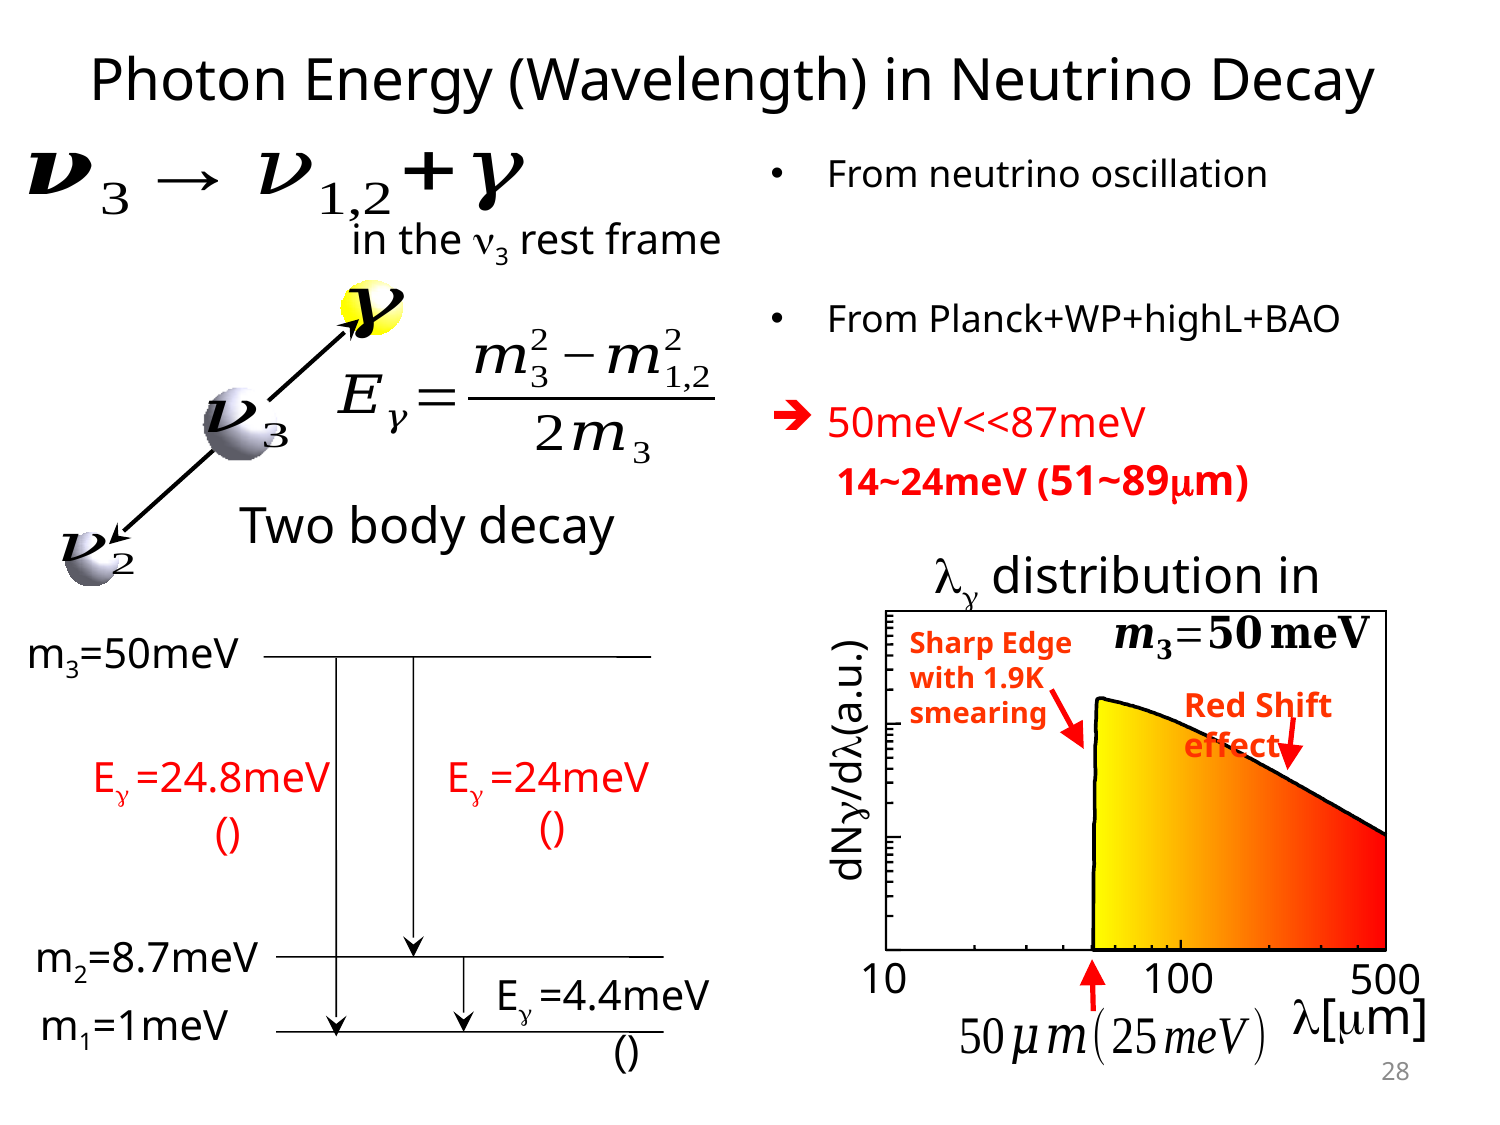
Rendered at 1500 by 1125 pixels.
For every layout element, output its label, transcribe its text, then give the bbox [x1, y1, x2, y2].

text_box E =24meV [431, 743, 665, 815]
title Photon Energy (Wavelength) in Neutrino Decay [52, 20, 1412, 134]
text_box E =4.4meV [480, 961, 725, 1034]
text_box [453, 1011, 474, 1032]
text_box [812, 609, 1429, 1069]
text_box [403, 936, 424, 957]
text_box [325, 1015, 347, 1037]
text_box in the 3 rest frame [336, 205, 737, 278]
text_box m3=50meV [11, 619, 254, 692]
text_box m1=1meV [25, 996, 243, 1063]
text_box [56, 265, 412, 593]
text_box m2=8.7meV [20, 923, 273, 996]
slide_number 28 [1074, 1076, 1425, 1103]
text_box Two body decay [415, 485, 630, 561]
text_box E =24.8meV [77, 743, 346, 815]
